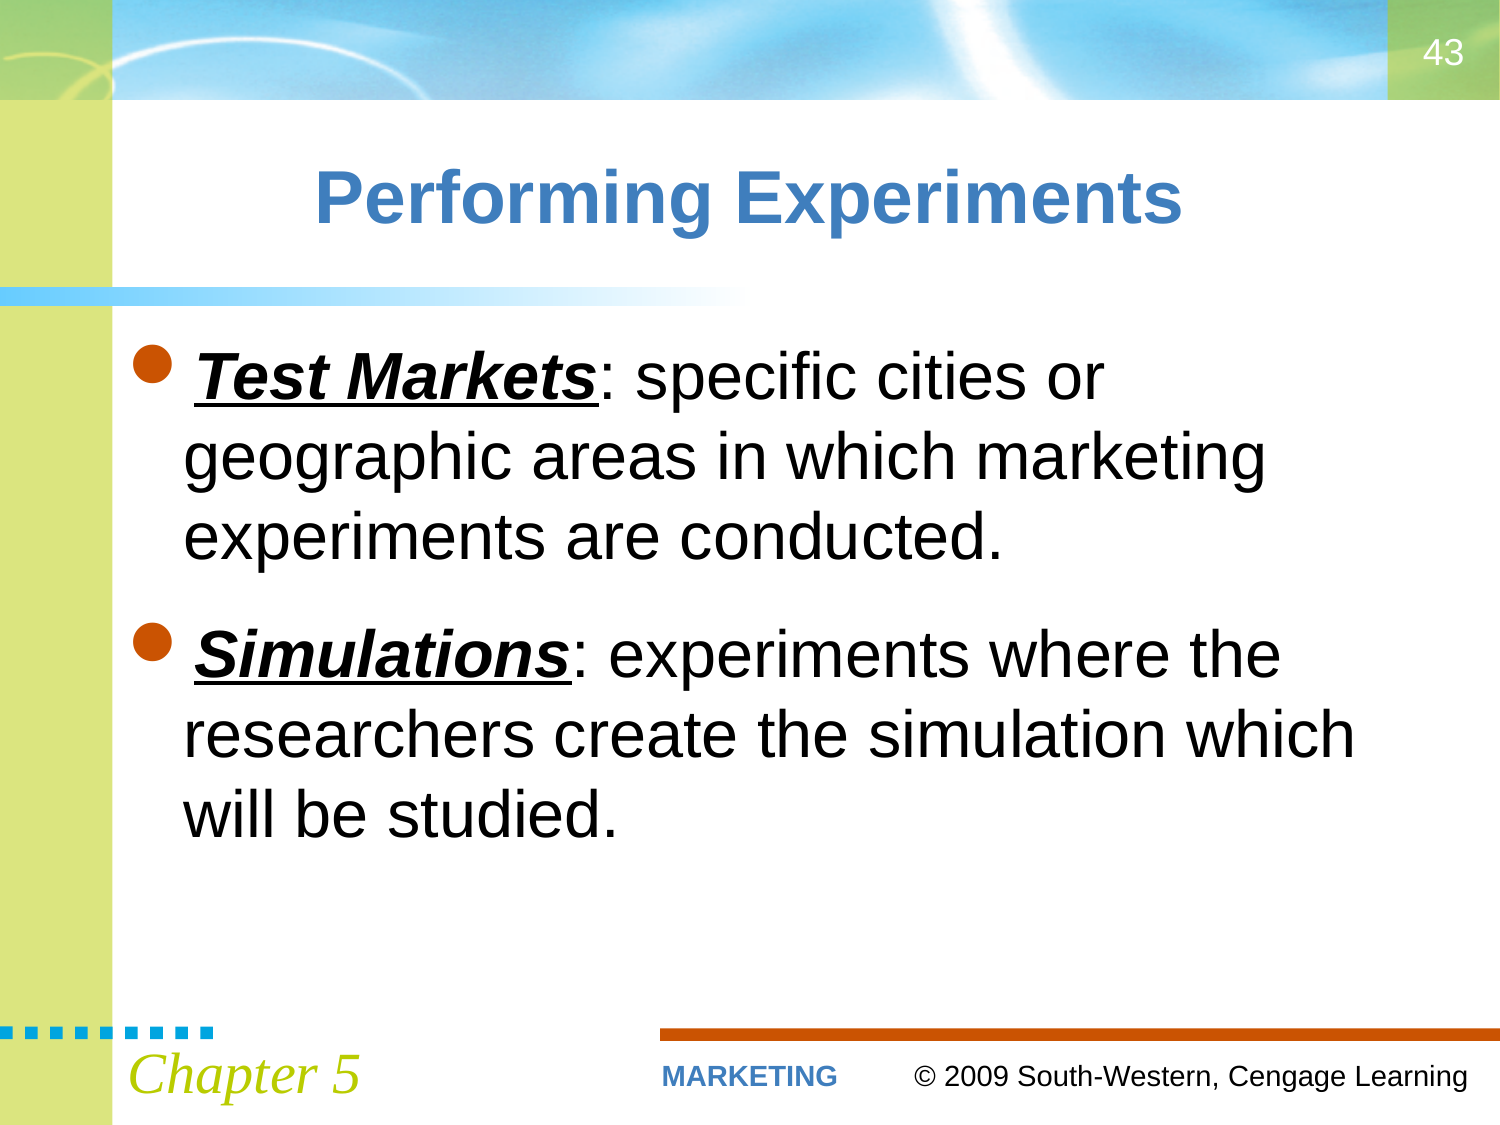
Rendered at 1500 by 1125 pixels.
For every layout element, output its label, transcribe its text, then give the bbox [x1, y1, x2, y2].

title Performing Experiments [112, 99, 1388, 288]
list Test Markets: specific cities or geographic areas in which marketing experiments are conducted. Simulations: experiments where the researchers create the simulation which will be studied. [112, 324, 1438, 1001]
footer Chapter 5 [112, 1012, 638, 1113]
slide_number 43 [1387, 0, 1500, 101]
